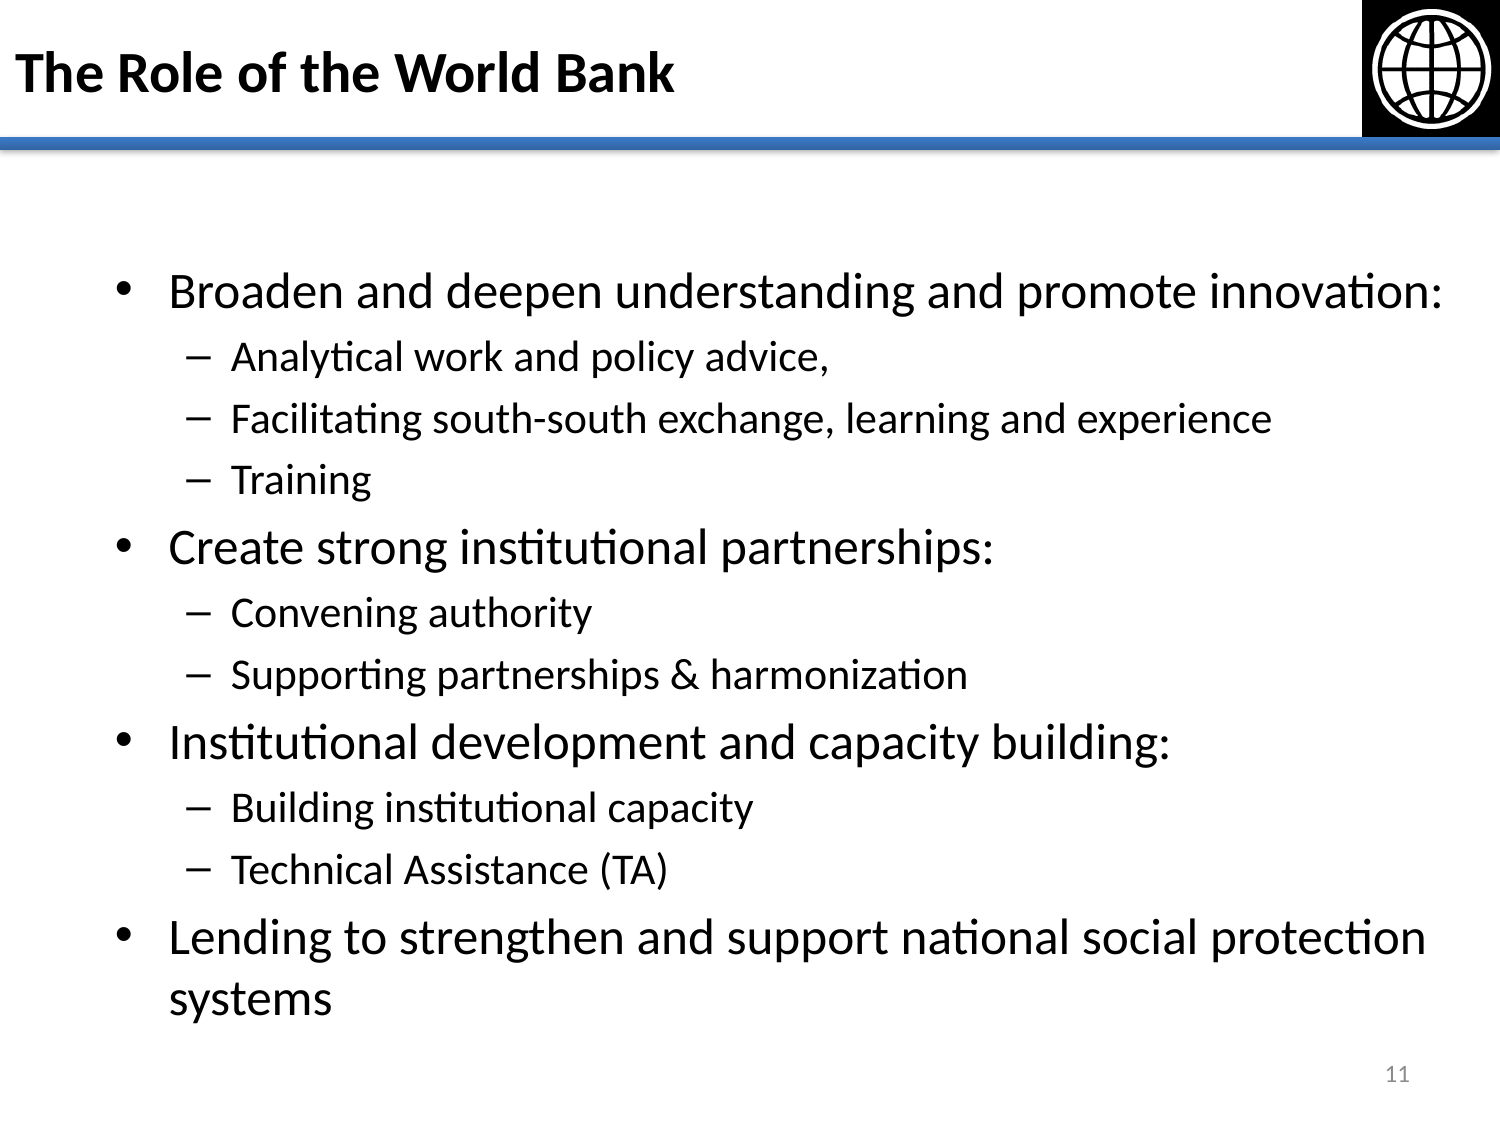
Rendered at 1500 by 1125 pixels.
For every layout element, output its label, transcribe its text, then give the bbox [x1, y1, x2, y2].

picture [1362, 0, 1500, 138]
text_box [0, 137, 1500, 150]
title The Role of the World Bank [0, 0, 1360, 136]
list Broaden and deepen understanding and promote innovation: Analytical work and policy advice, Facilitating south-south exchange, learning and experience Training Create strong institutional partnerships: Convening authority Supporting partnerships & harmonization Institutional development and capacity building: Building institutional capacity Technical Assistance (TA) Lending to strengthen and support national social protection systems [99, 249, 1463, 1063]
slide_number 11 [1074, 1042, 1425, 1103]
